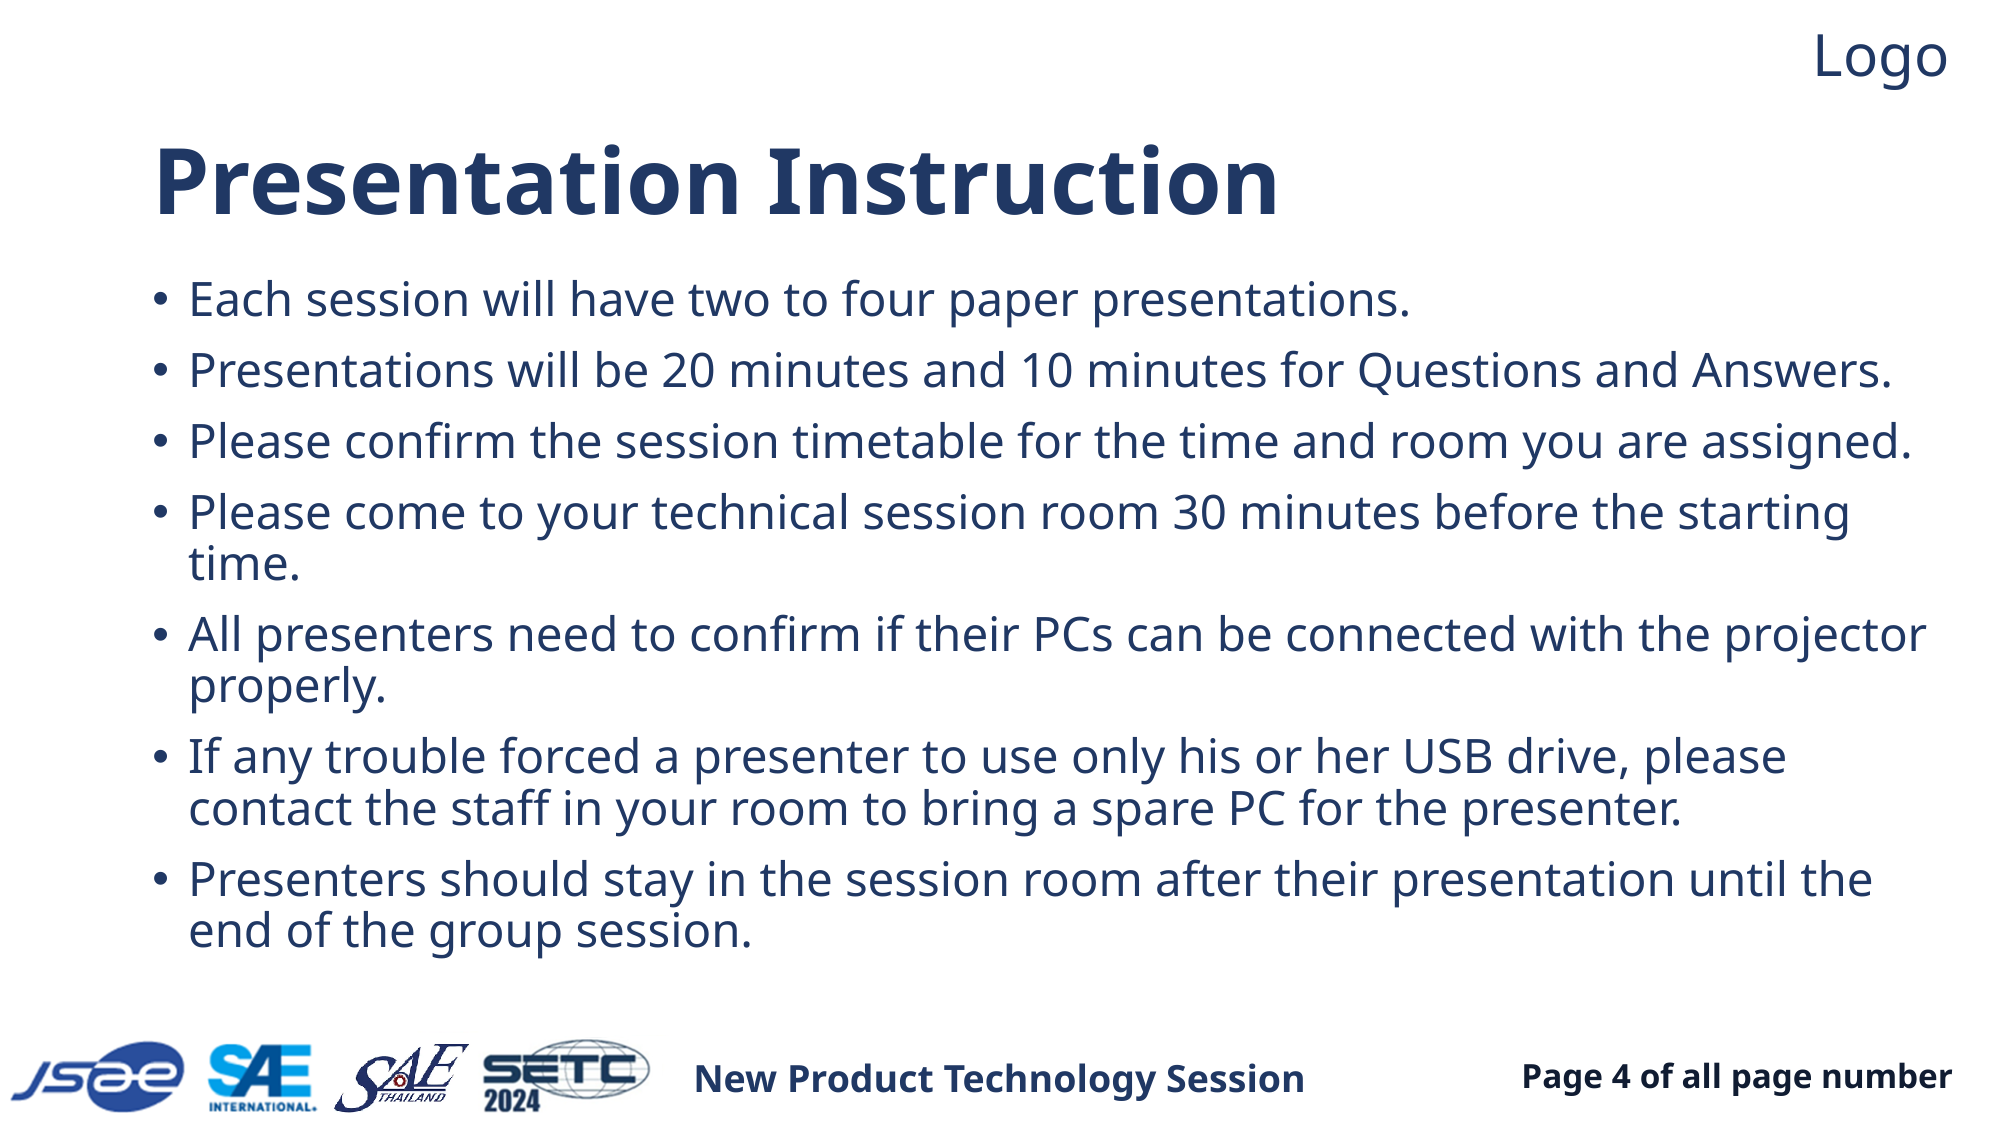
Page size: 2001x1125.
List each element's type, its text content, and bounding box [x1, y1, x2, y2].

footer Page 4 of all page number [1499, 1047, 1976, 1108]
title Presentation Instruction [137, 111, 1863, 258]
list Each session will have two to four paper presentations. Presentations will be 20 minutes and 10 minutes for Questions and Answers. Please confirm the session timetable for the time and room you are assigned. Please come to your technical session room 30 minutes before the starting time. All presenters need to confirm if their PCs can be connected with the projector properly. If any trouble forced a presenter to use only his or her USB drive, please contact the staff in your room to bring a spare PC for the presenter. Presenters should stay in the session room after their presentation until the end of the group session. [137, 268, 1945, 1037]
picture [1, 1031, 673, 1125]
